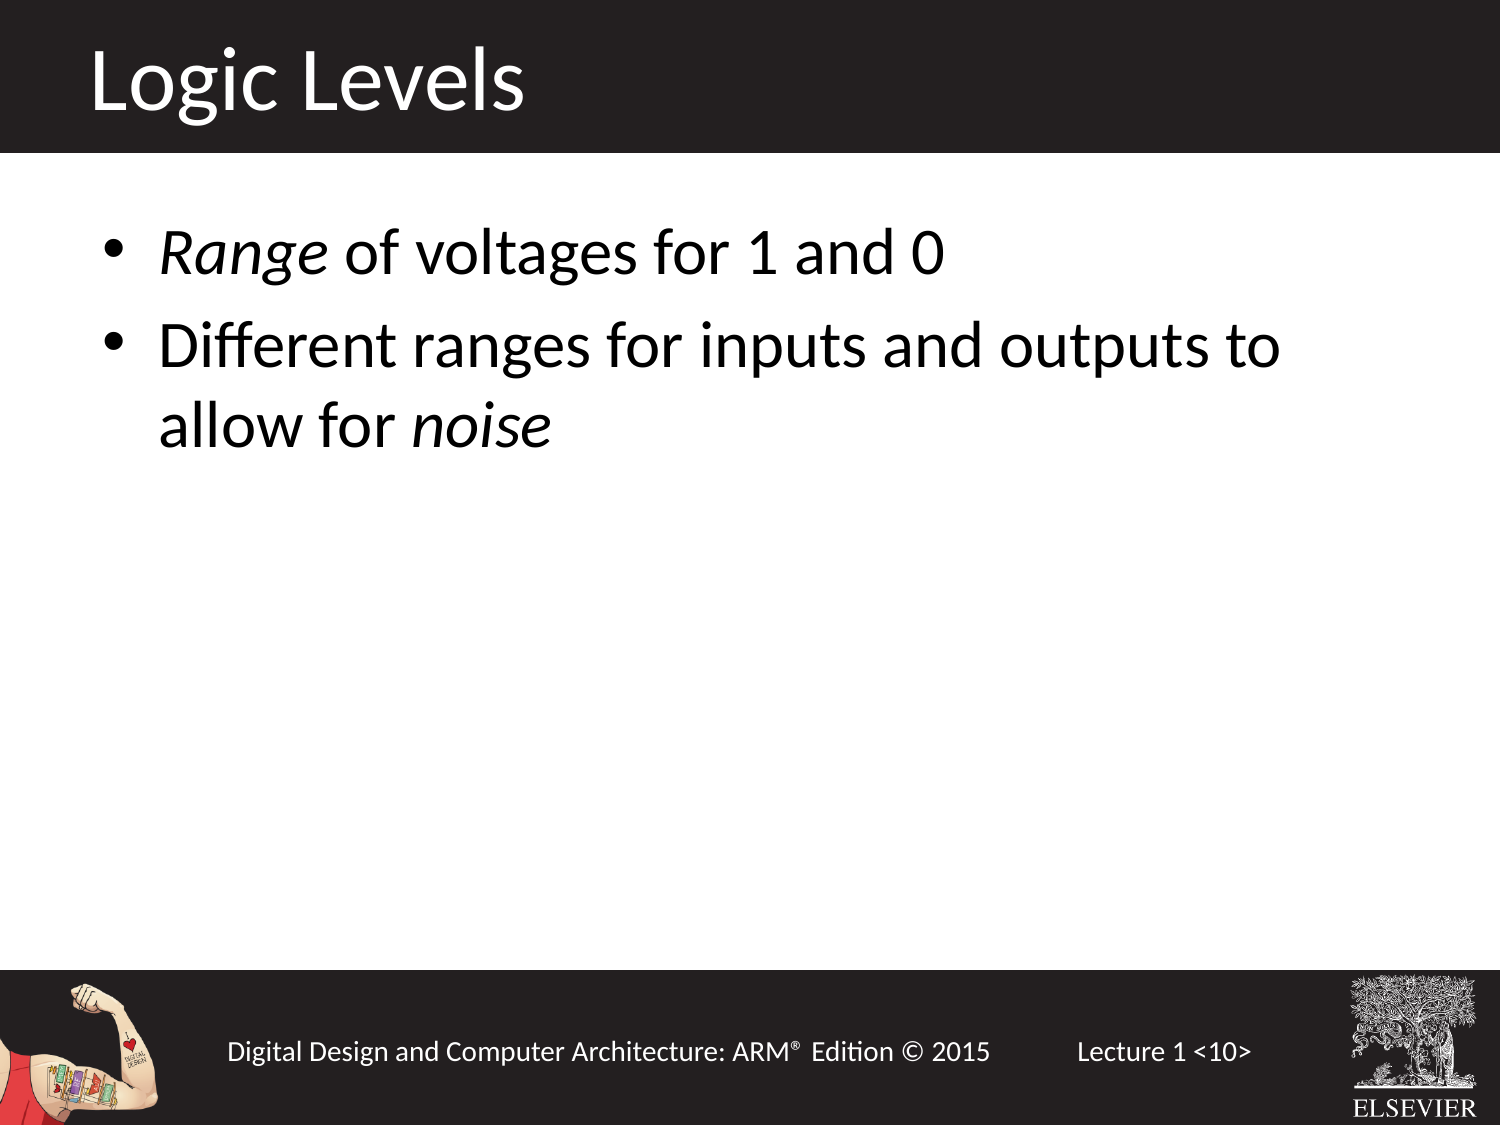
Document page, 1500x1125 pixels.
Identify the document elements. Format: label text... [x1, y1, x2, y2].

picture [0, 979, 163, 1125]
picture [1350, 974, 1477, 1117]
text_box Logic Levels [75, 11, 1375, 136]
list Range of voltages for 1 and 0 Different ranges for inputs and outputs to allow for noise [87, 200, 1313, 1013]
